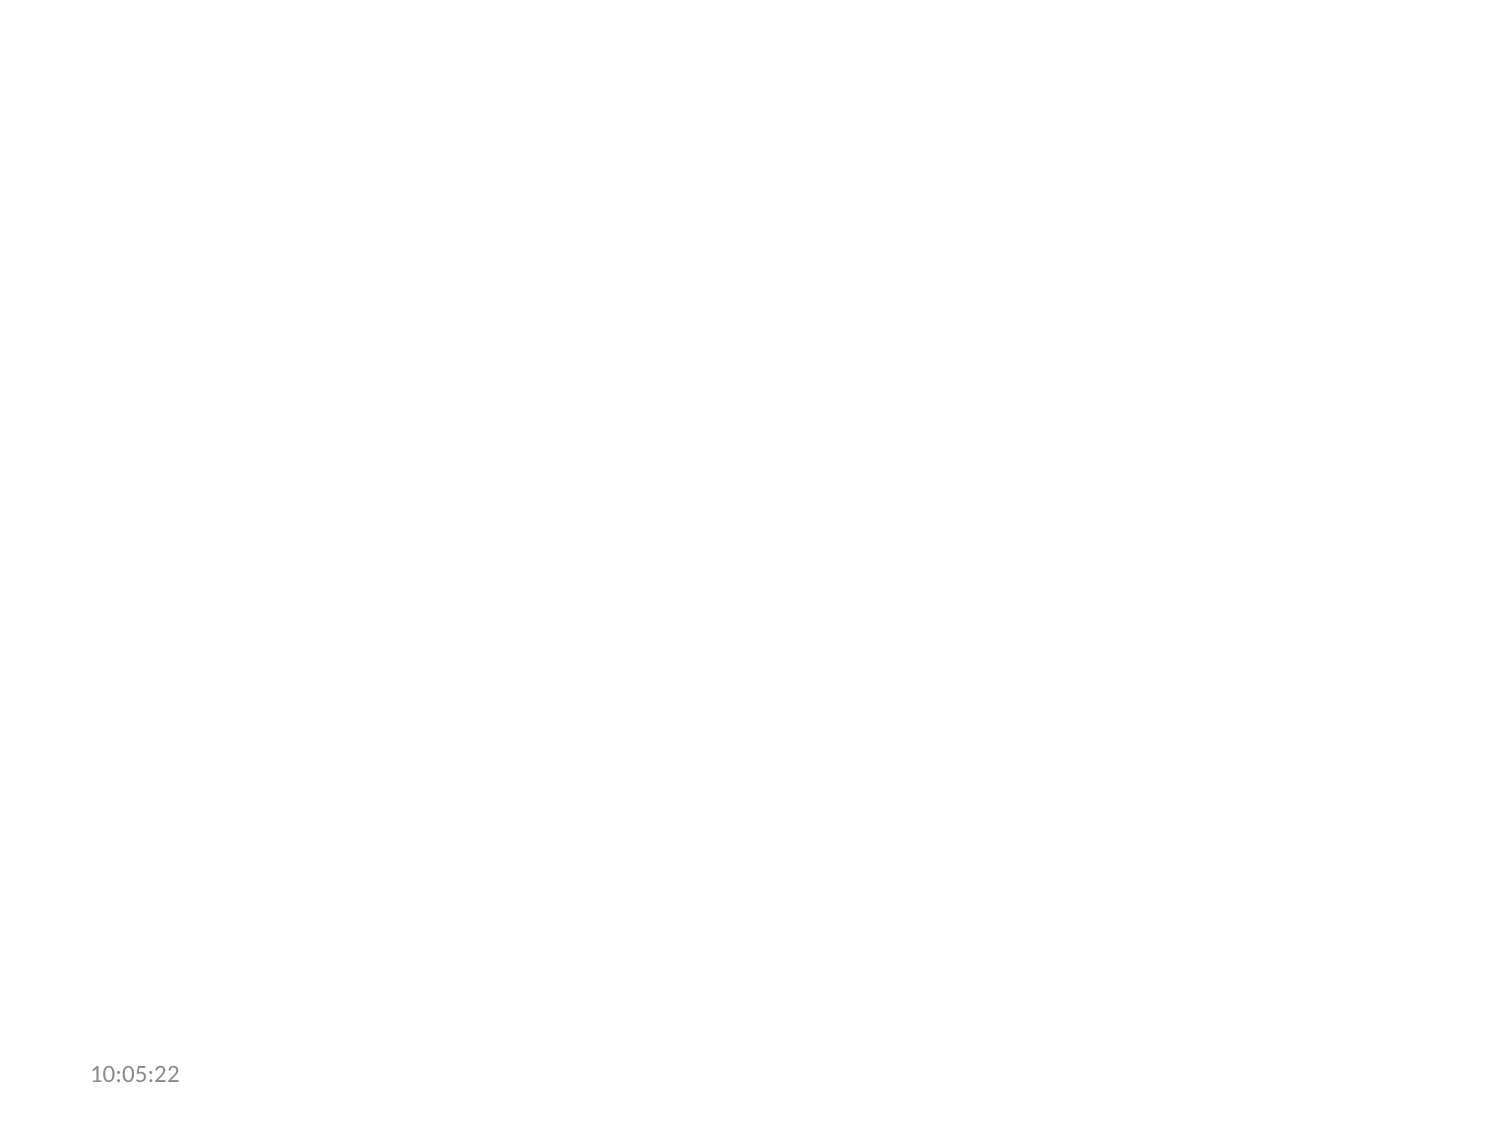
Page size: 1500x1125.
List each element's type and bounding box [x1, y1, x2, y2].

slide_number [75, 1042, 425, 1103]
